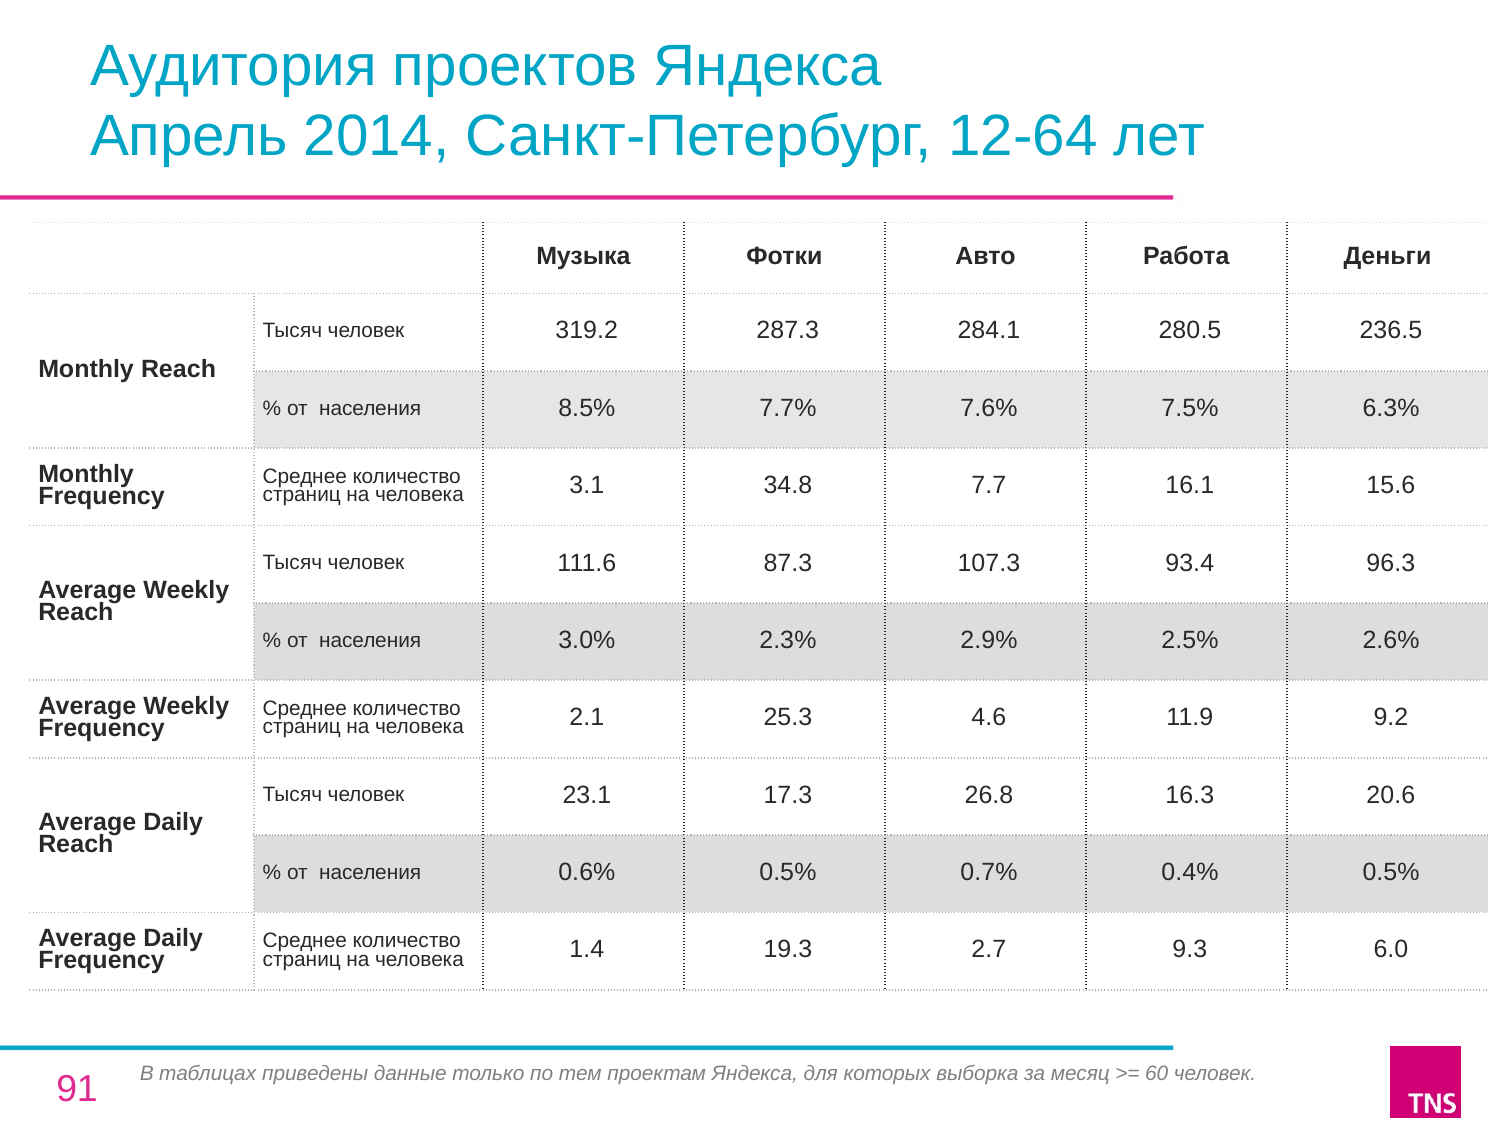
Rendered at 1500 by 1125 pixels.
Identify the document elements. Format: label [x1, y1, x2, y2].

text_box [124, 1052, 1463, 1092]
table_header [29, 223, 1488, 294]
table_cell [29, 294, 1488, 990]
picture [0, 0, 1500, 1125]
title [74, 8, 1476, 187]
slide_number [40, 1055, 392, 1125]
